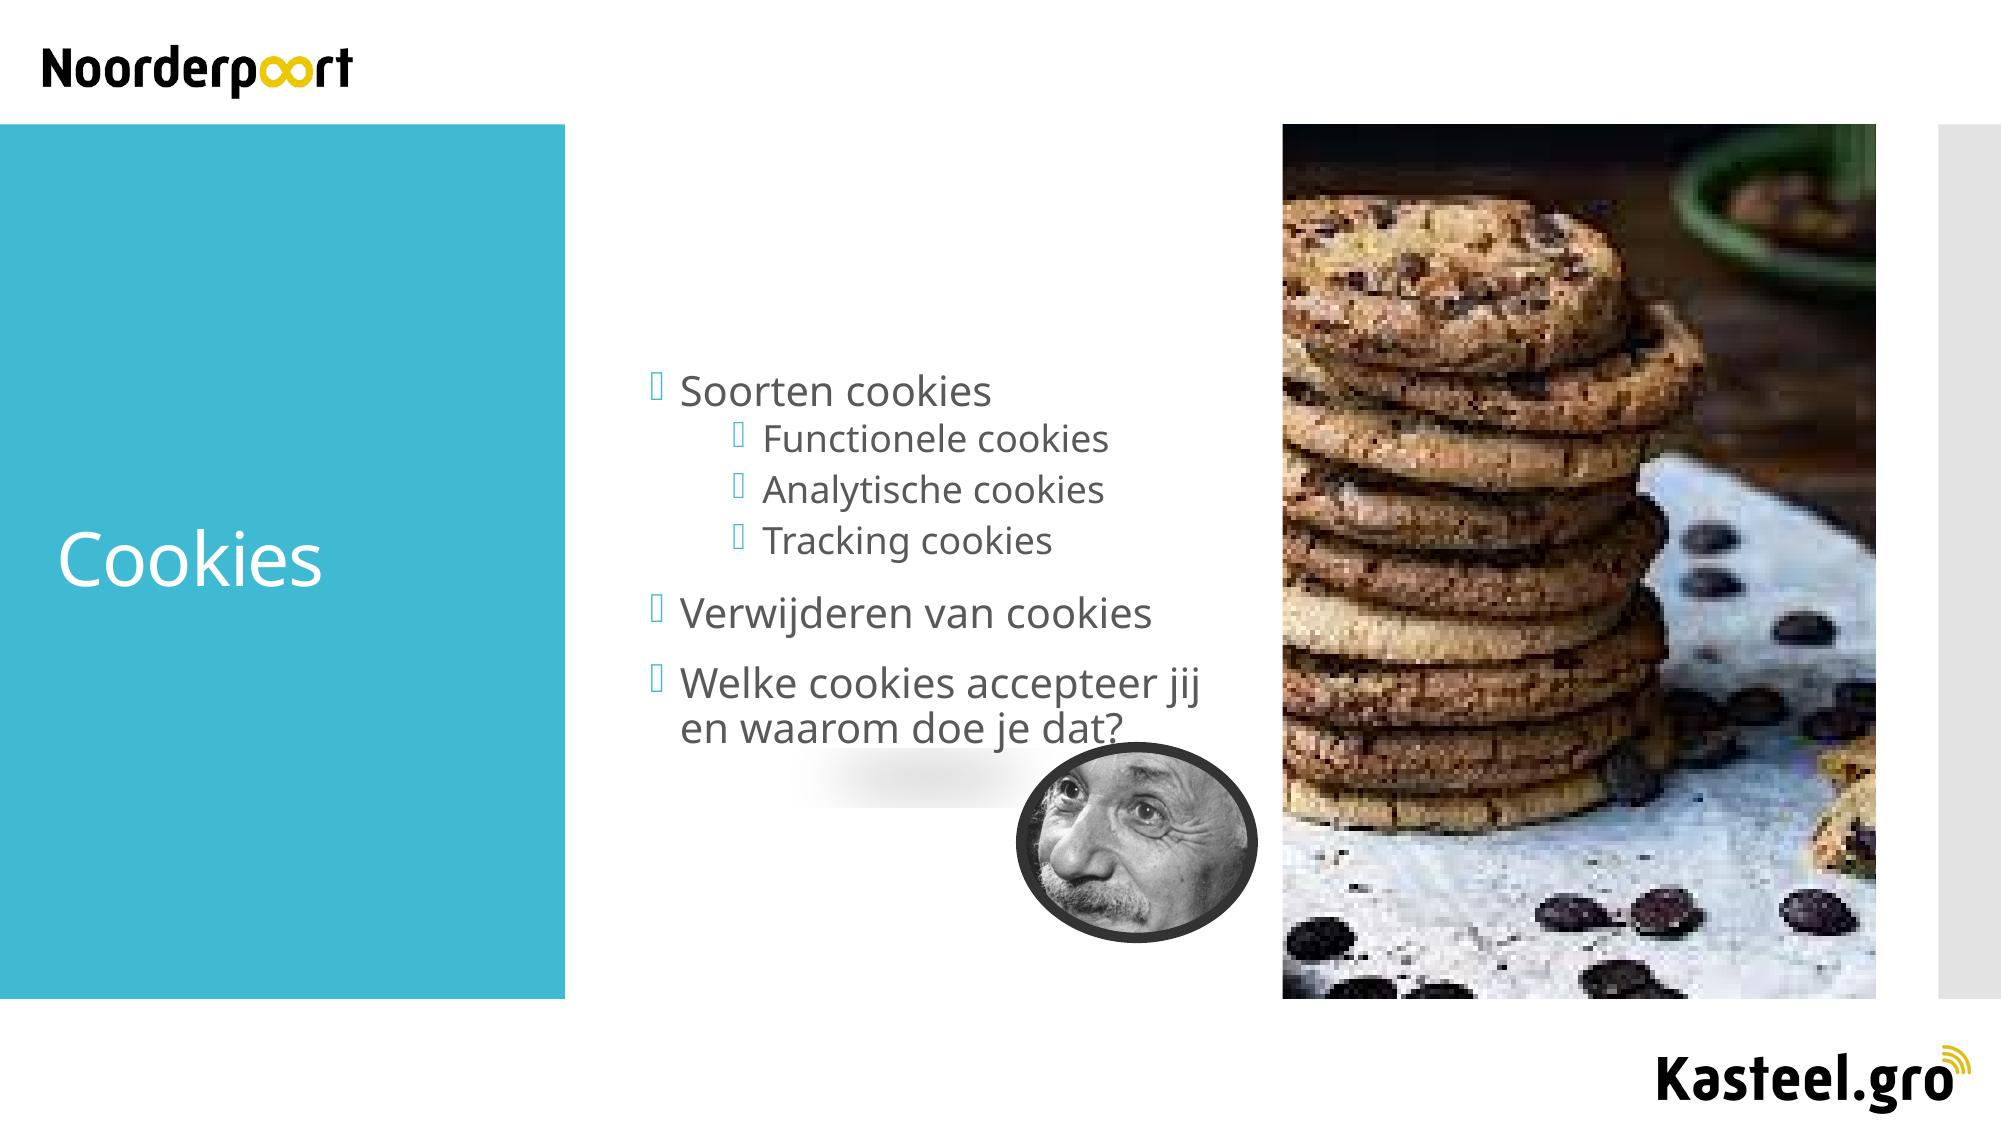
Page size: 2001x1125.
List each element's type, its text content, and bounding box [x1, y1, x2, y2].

picture [1282, 124, 1877, 1000]
picture [1657, 1045, 1971, 1114]
title Cookies [41, 184, 525, 940]
list Soorten cookies Functionele cookies Analytische cookies Tracking cookies Verwijderen van cookies Welke cookies accepteer jij en waarom doe je dat? [634, 141, 1223, 982]
picture [1020, 746, 1253, 939]
picture [41, 43, 354, 100]
